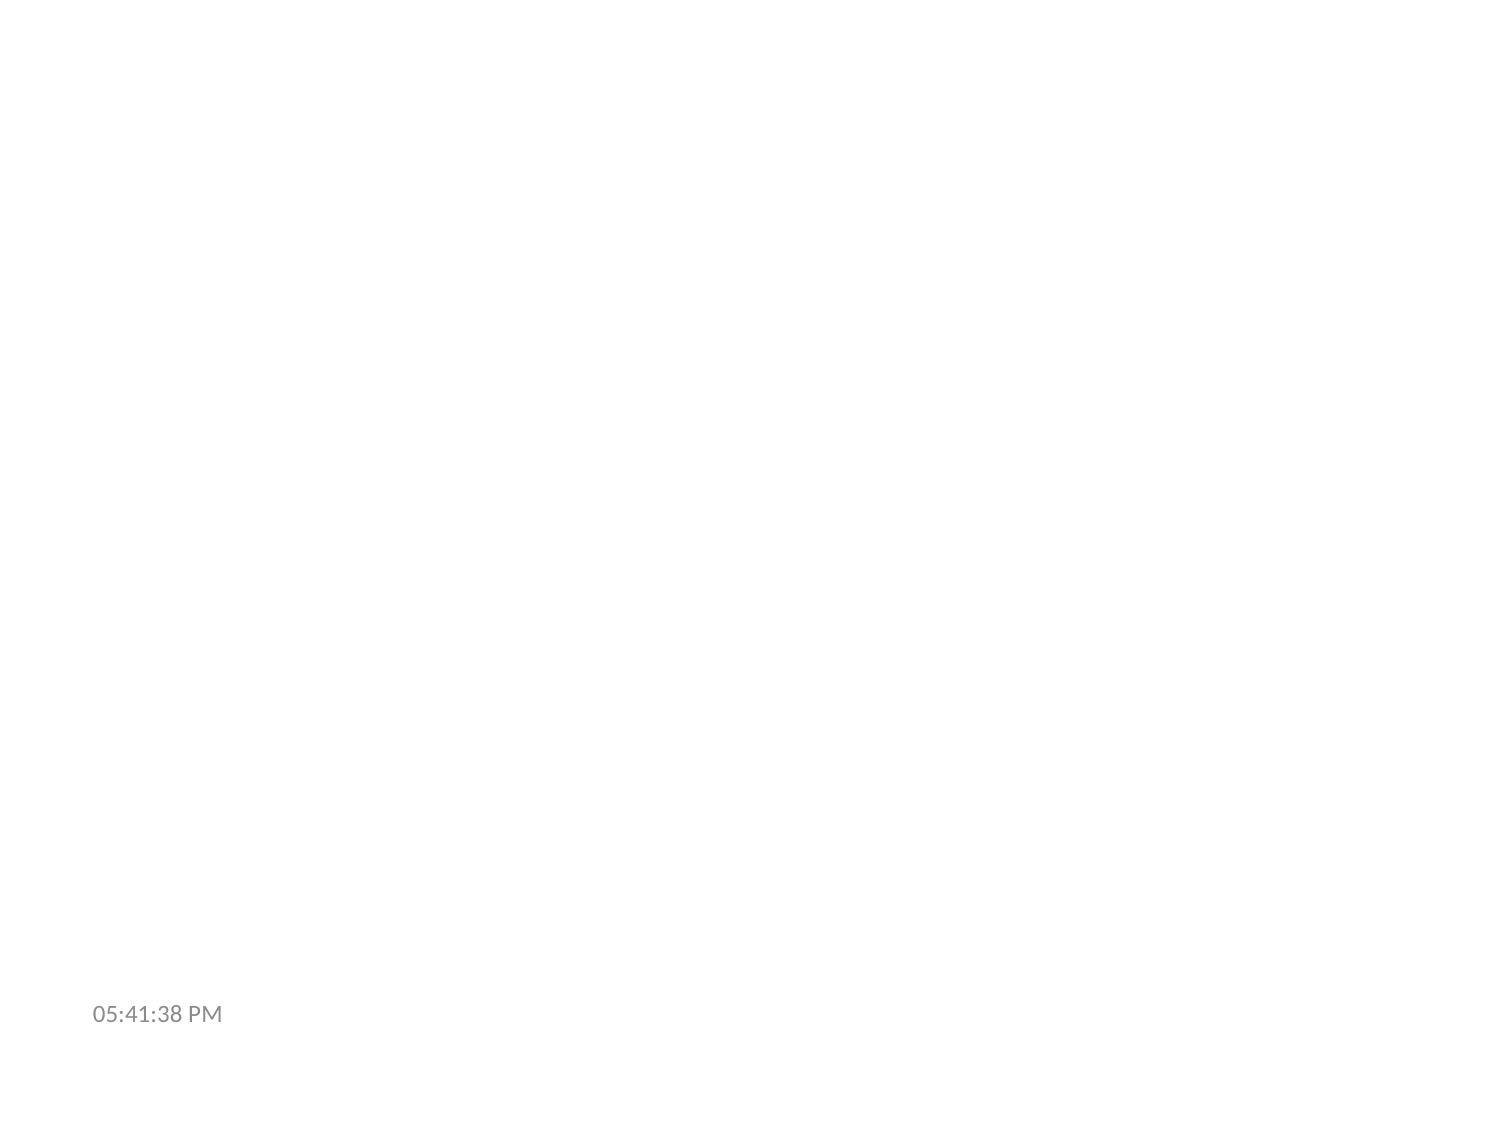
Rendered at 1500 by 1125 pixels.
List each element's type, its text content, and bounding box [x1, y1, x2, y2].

text_box 3:35:09 PM [77, 982, 428, 1043]
